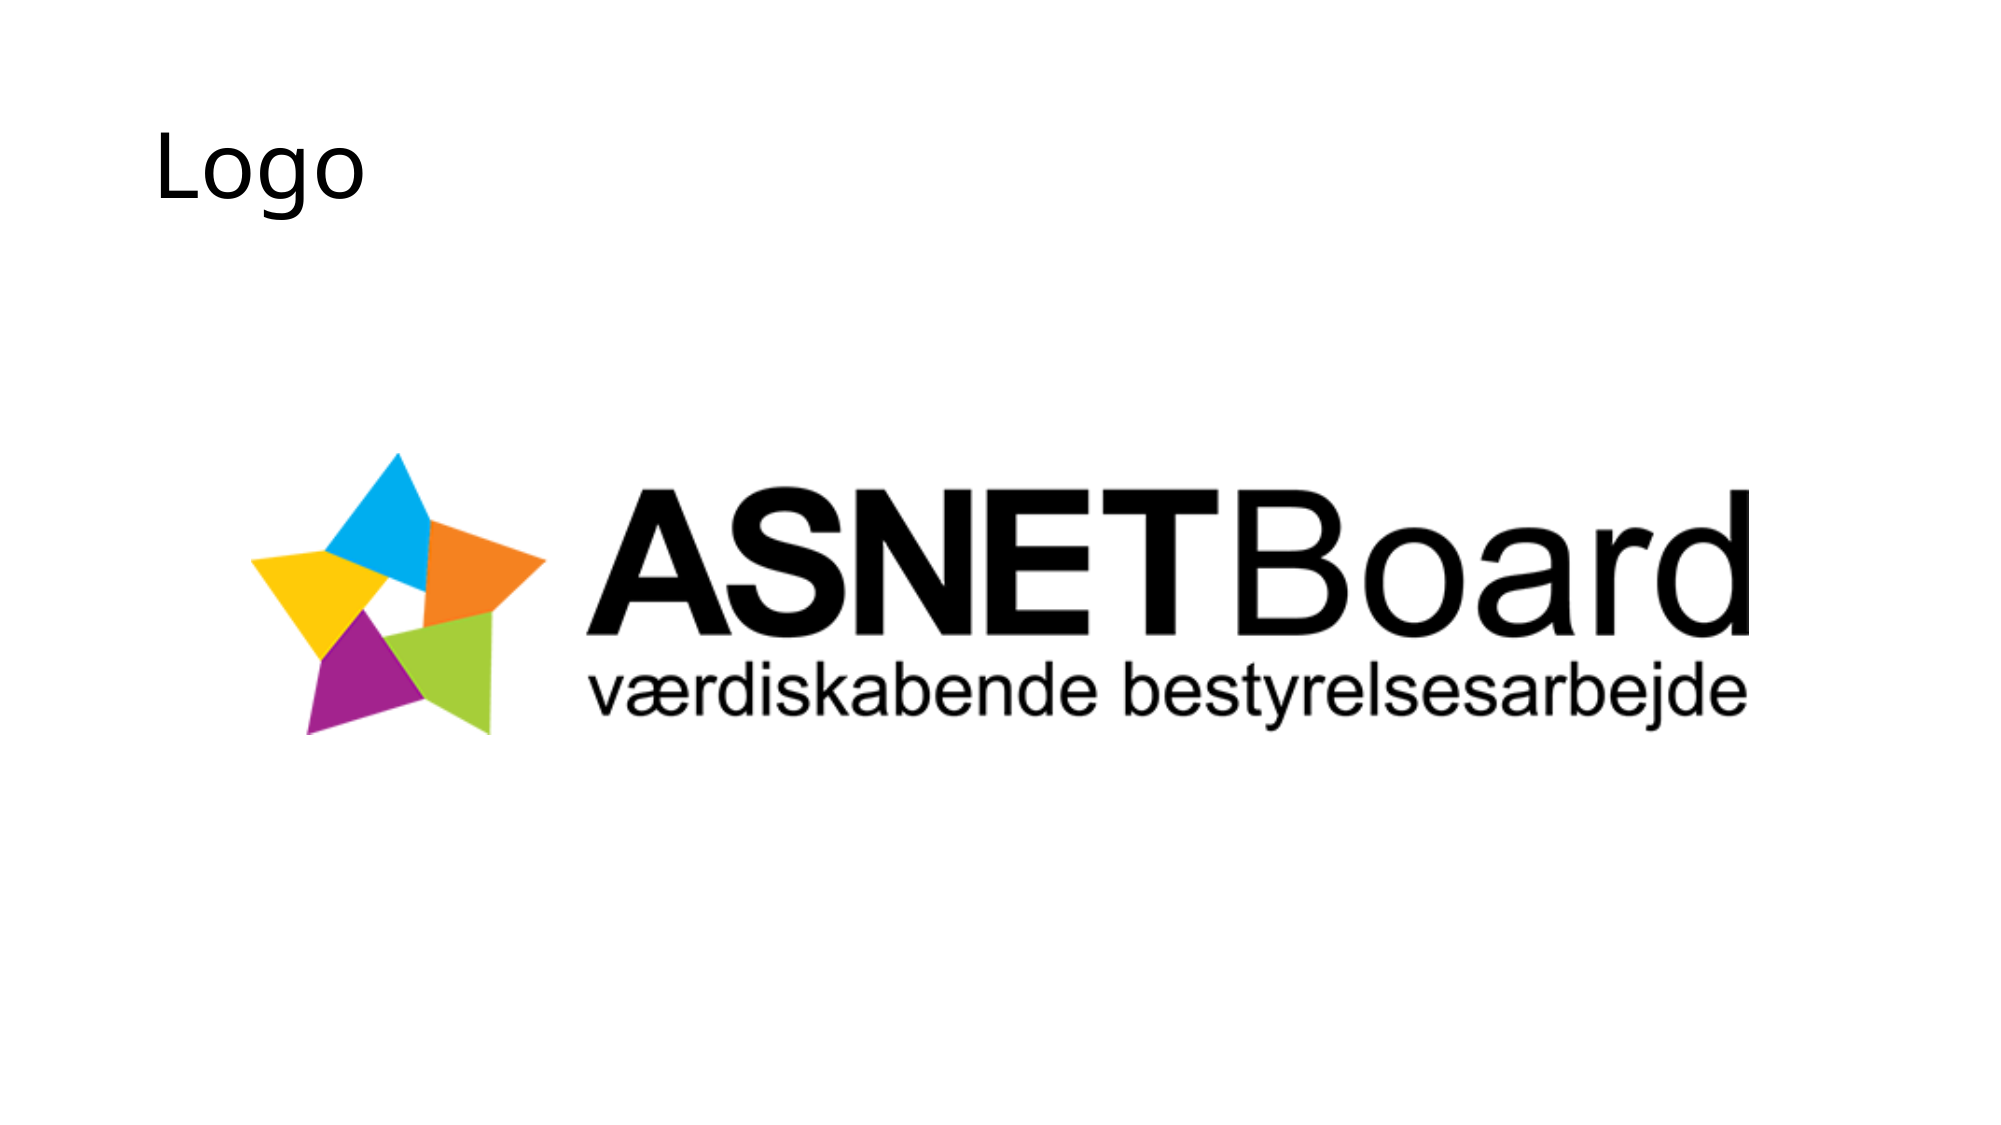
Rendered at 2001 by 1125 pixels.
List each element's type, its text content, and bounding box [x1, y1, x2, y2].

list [251, 453, 1749, 735]
title Logo [137, 59, 1863, 278]
